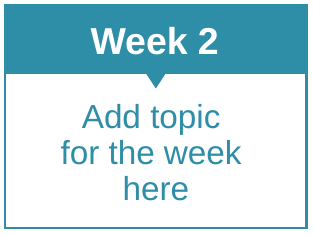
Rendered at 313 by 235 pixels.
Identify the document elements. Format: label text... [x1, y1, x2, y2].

text_box [4, 4, 308, 229]
text_box Add topic for the week here [11, 92, 301, 215]
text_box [4, 5, 307, 89]
